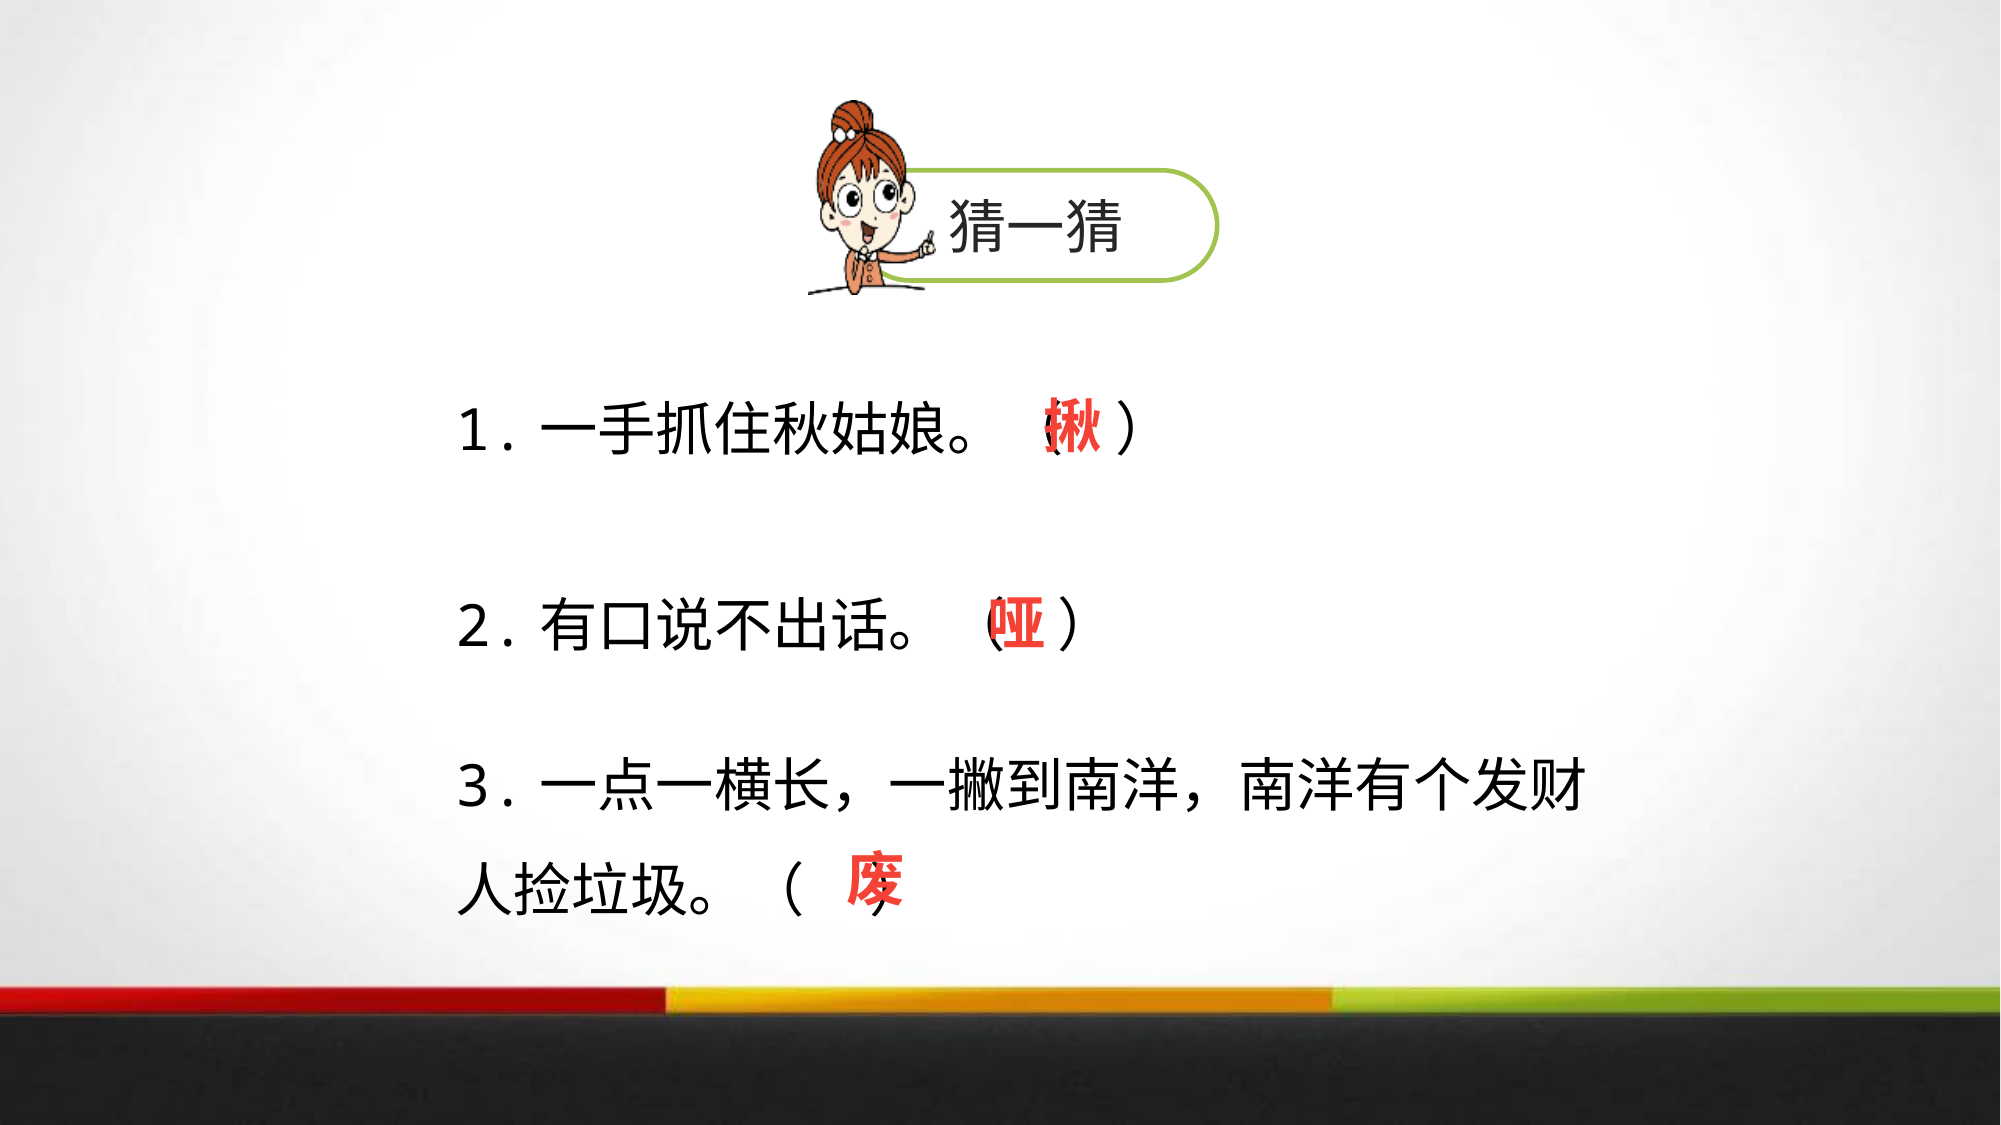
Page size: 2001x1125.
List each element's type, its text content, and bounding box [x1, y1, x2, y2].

text_box 猜一猜 [940, 168, 1220, 283]
text_box 1.一手抓住秋姑娘。（ ） [440, 384, 1477, 470]
text_box 揪 [1029, 381, 1075, 467]
text_box 哑 [973, 578, 1064, 664]
text_box 3.一点一横长，一撇到南洋，南洋有个发财人捡垃圾。（ ） [440, 706, 1618, 931]
text_box 2.有口说不出话。（ ） [440, 580, 1189, 666]
text_box 废 [832, 834, 878, 920]
picture [0, 0, 2001, 1125]
